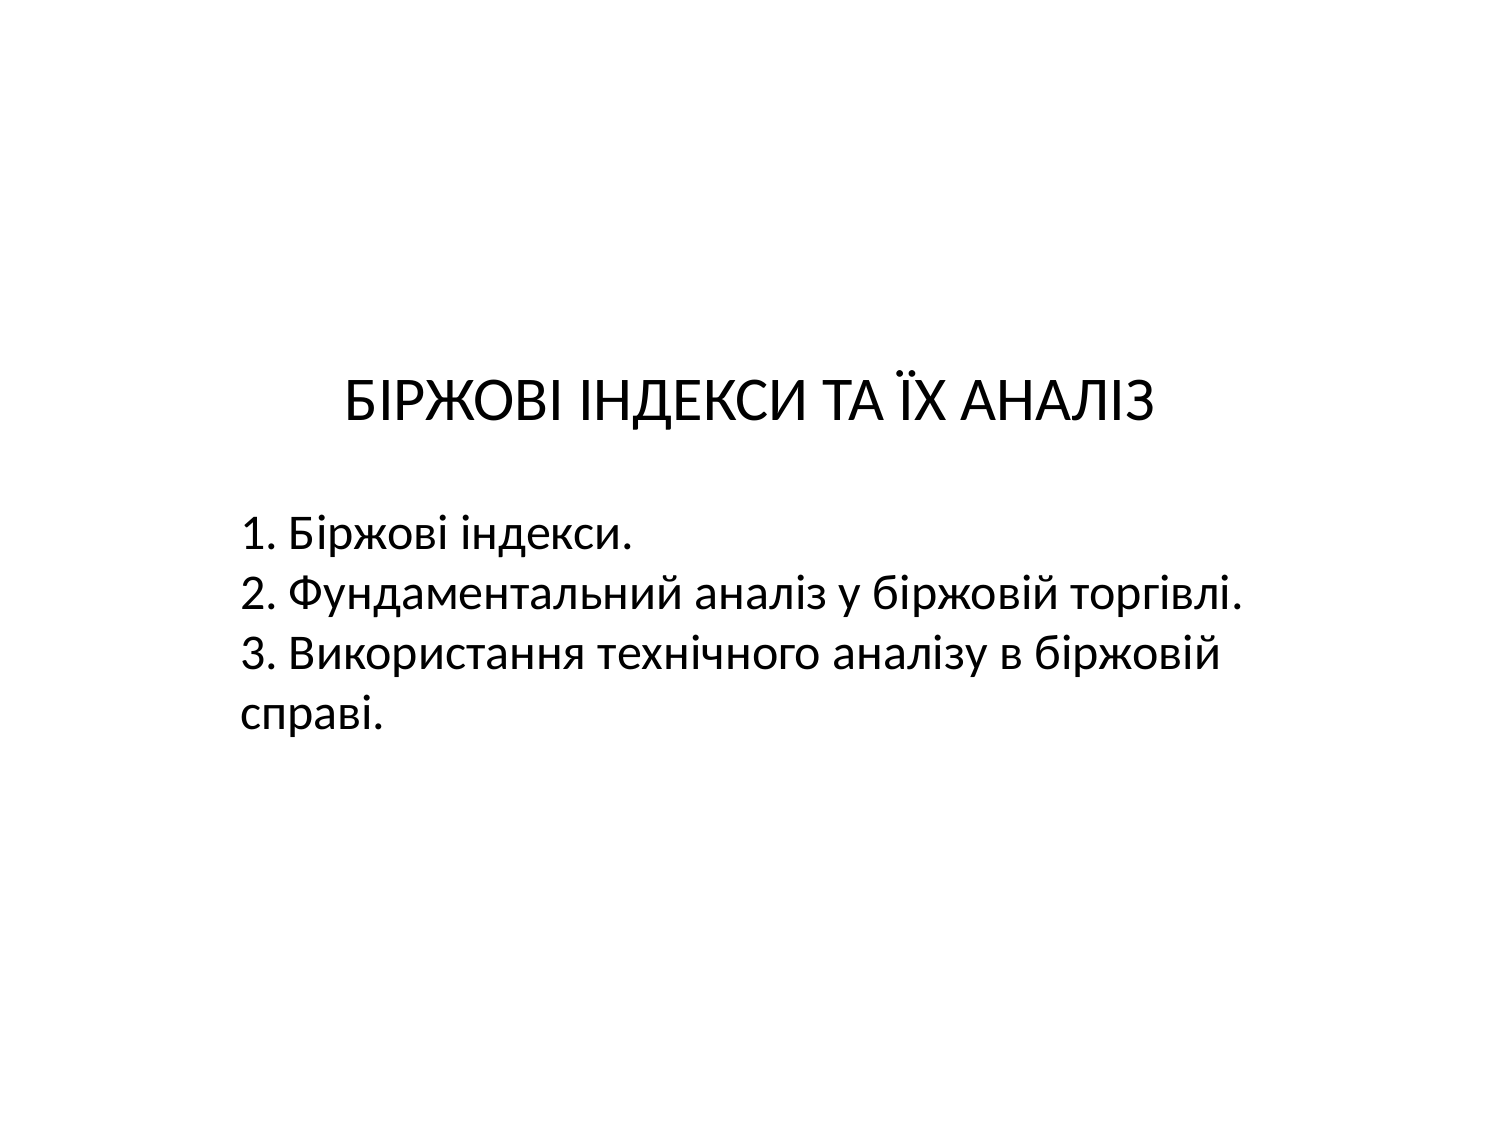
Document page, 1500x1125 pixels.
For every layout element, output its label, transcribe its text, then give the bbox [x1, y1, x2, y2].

subtitle 1. Біржові індекси. 2. Фундаментальний аналіз у біржовій торгівлі. 3. Використання технічного аналізу в біржовій справі. [225, 491, 1275, 925]
title БІРЖОВІ ІНДЕКСИ ТА ЇХ АНАЛІЗ [112, 349, 1388, 591]
